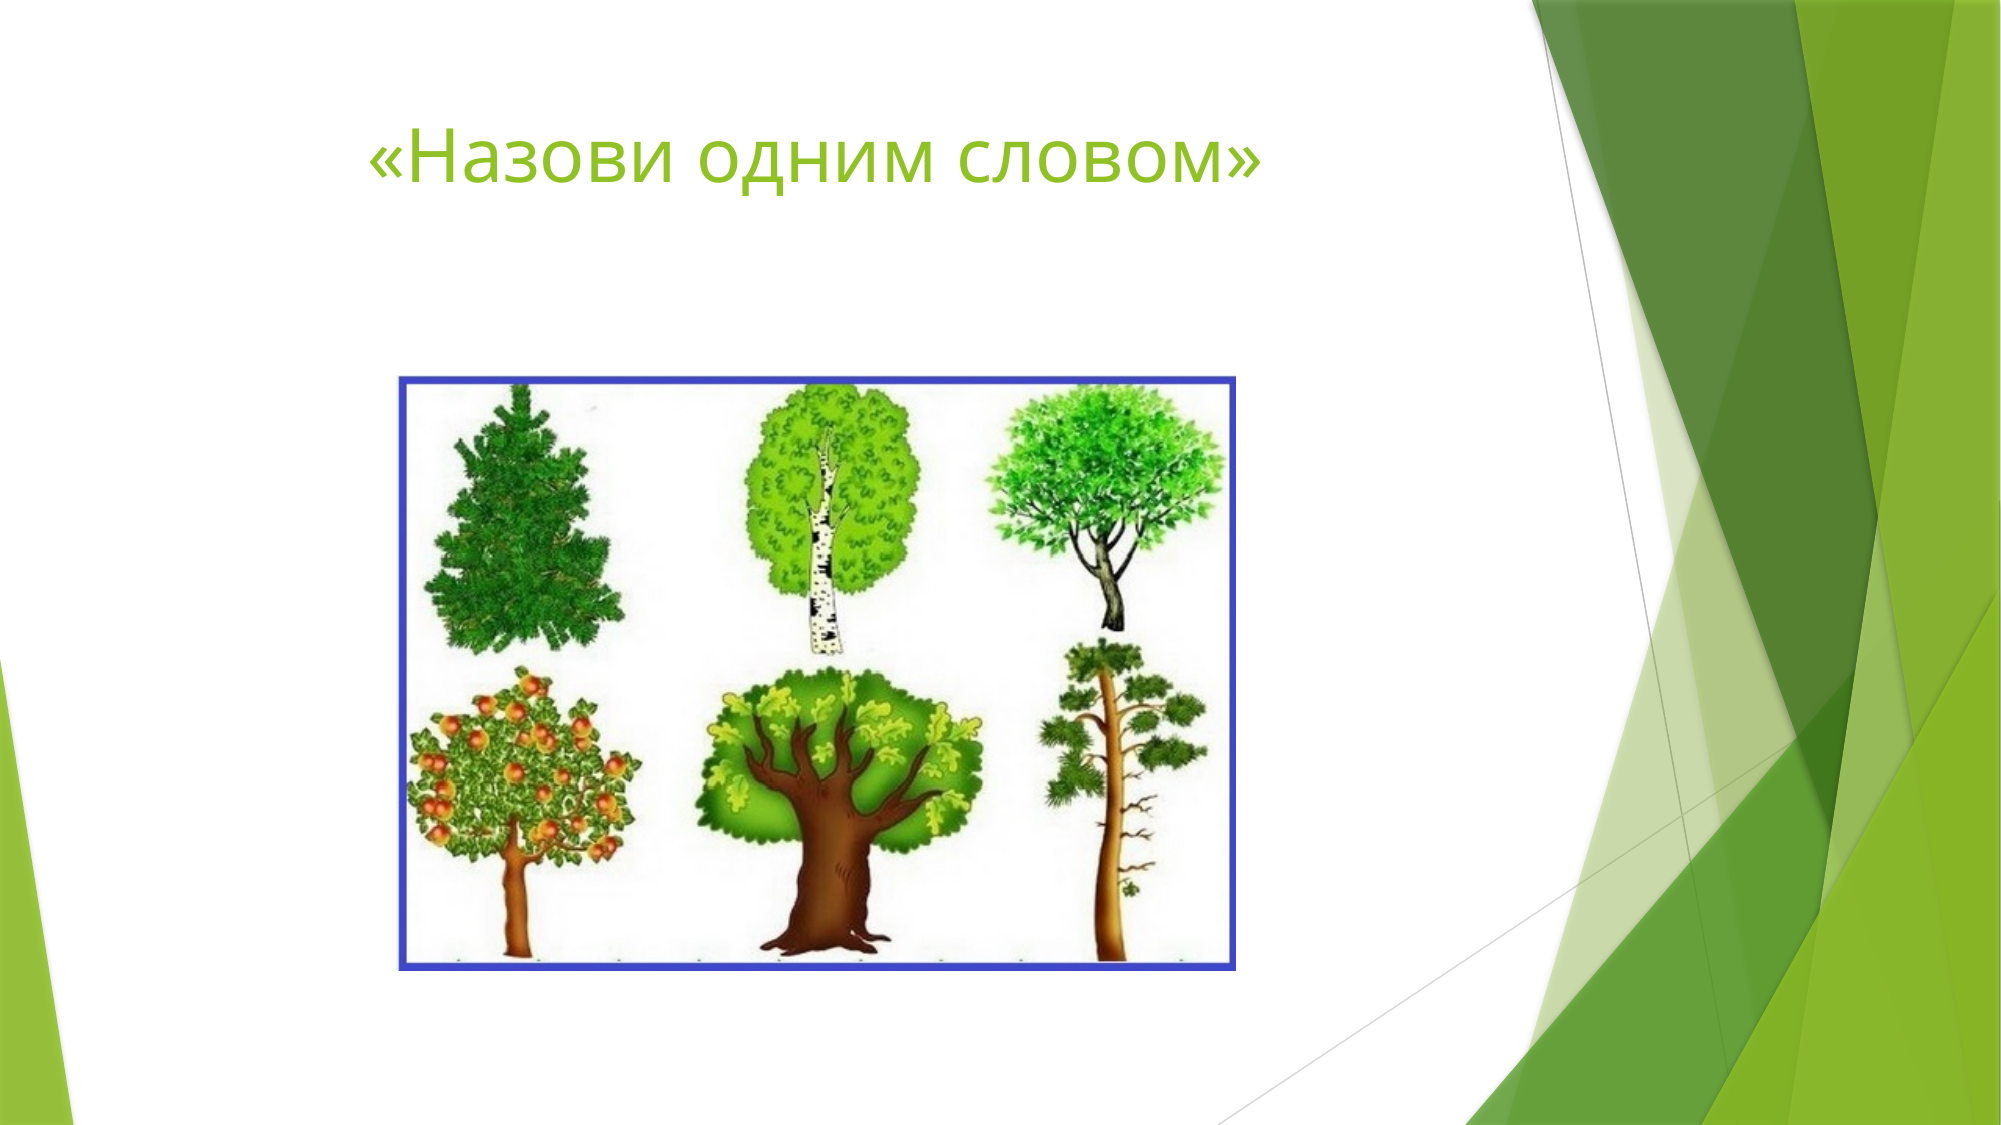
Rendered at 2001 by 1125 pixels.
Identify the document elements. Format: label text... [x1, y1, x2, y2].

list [396, 374, 1237, 971]
title «Назови одним словом» [111, 99, 1522, 317]
